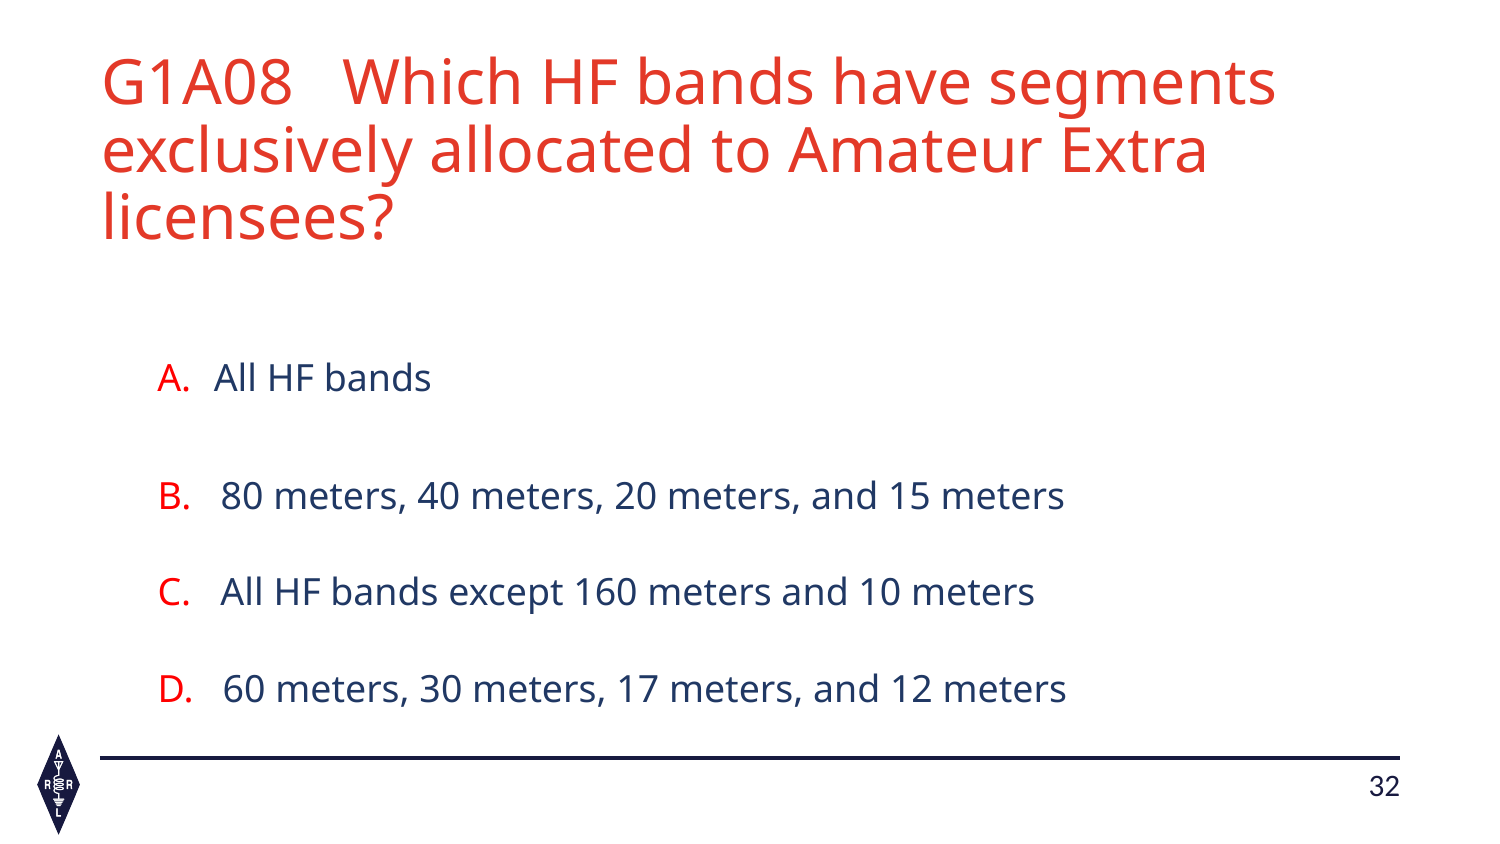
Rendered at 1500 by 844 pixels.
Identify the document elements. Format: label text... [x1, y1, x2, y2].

list All HF bands B. 80 meters, 40 meters, 20 meters, and 15 meters C. All HF bands except 160 meters and 10 meters D. 60 meters, 30 meters, 17 meters, and 12 meters [101, 259, 1400, 829]
title G1A08 Which HF bands have segments exclusively allocated to Amateur Extra licensees? [101, 44, 1395, 259]
slide_number 32 [1302, 761, 1400, 807]
picture [37, 734, 80, 835]
